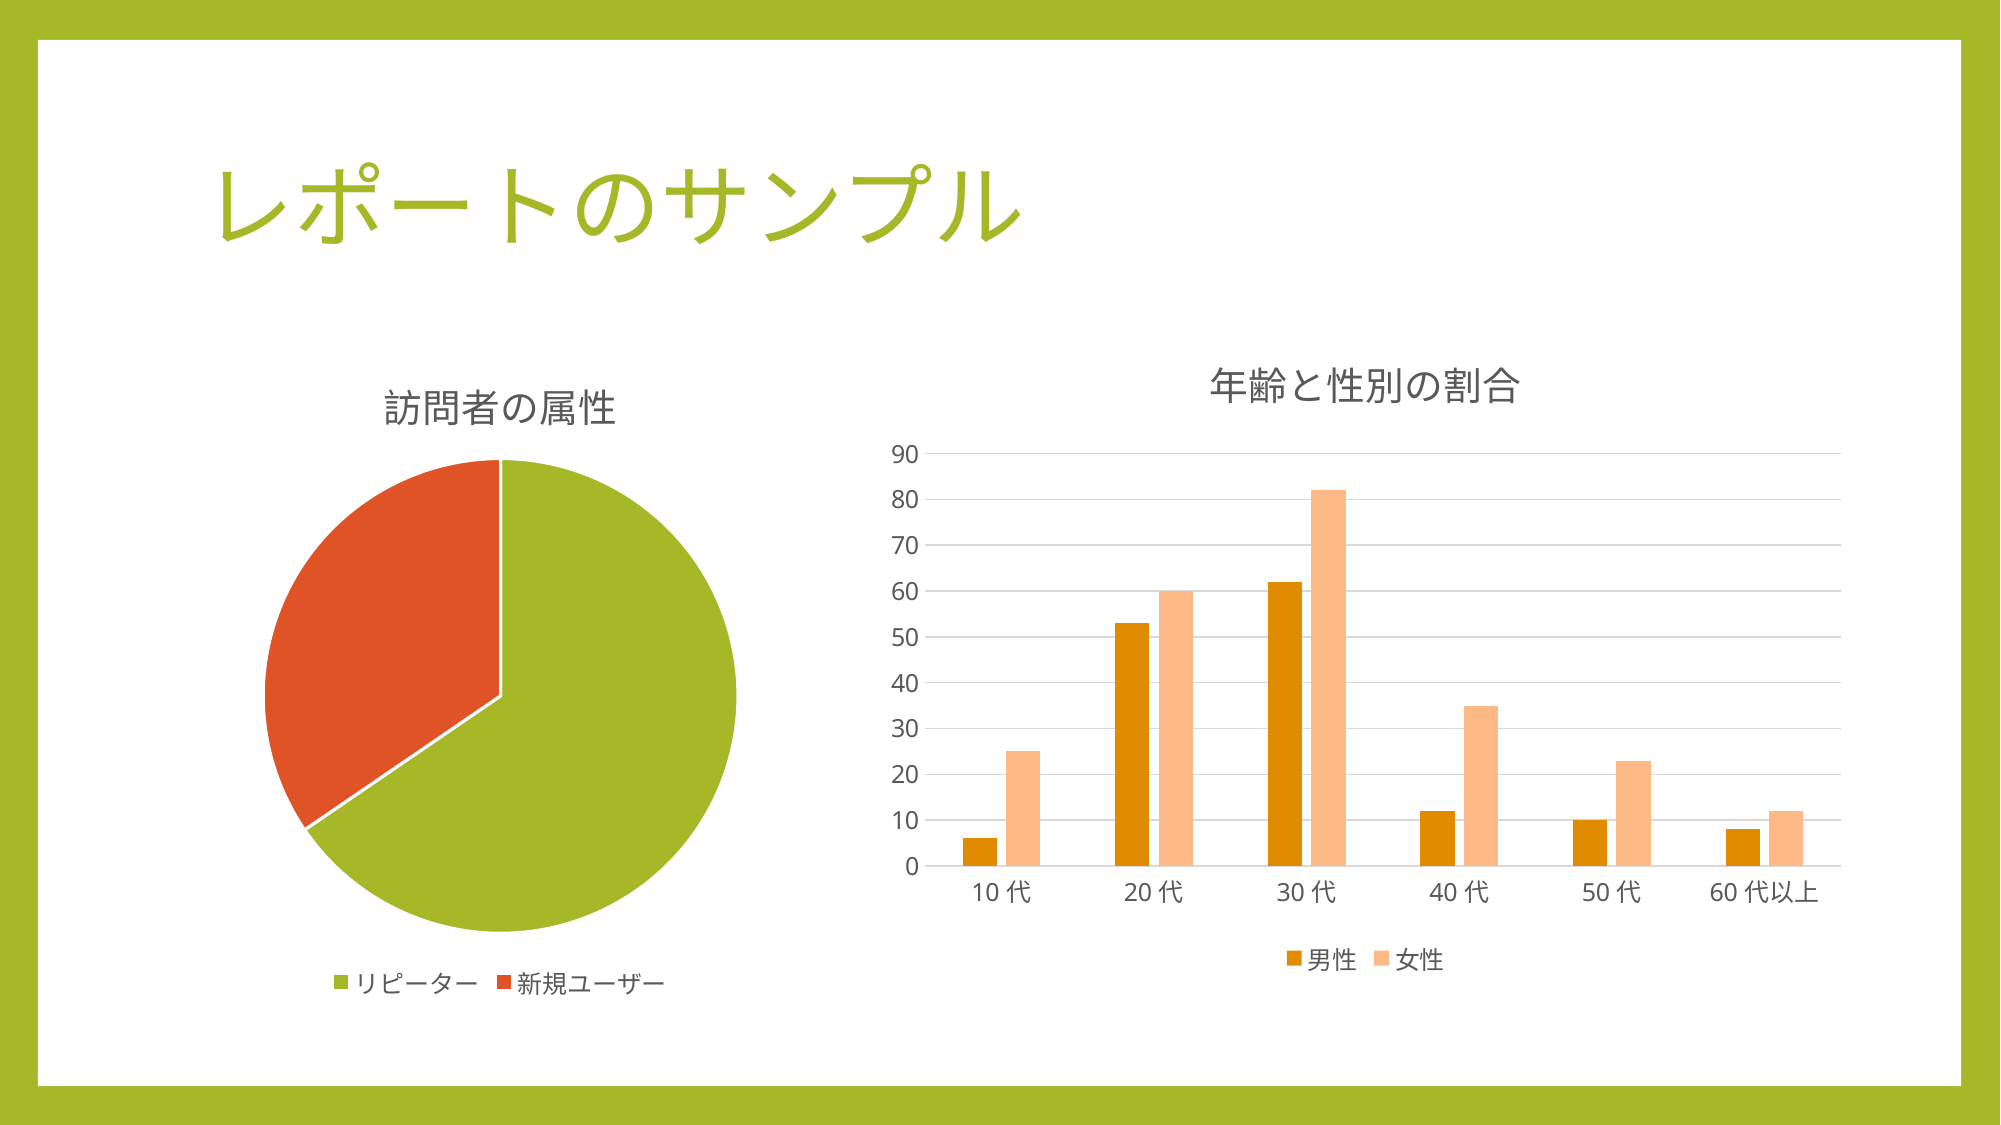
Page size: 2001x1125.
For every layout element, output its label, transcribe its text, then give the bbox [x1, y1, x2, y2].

chart [129, 322, 1861, 1008]
title レポートのサンプル [187, 99, 1808, 323]
